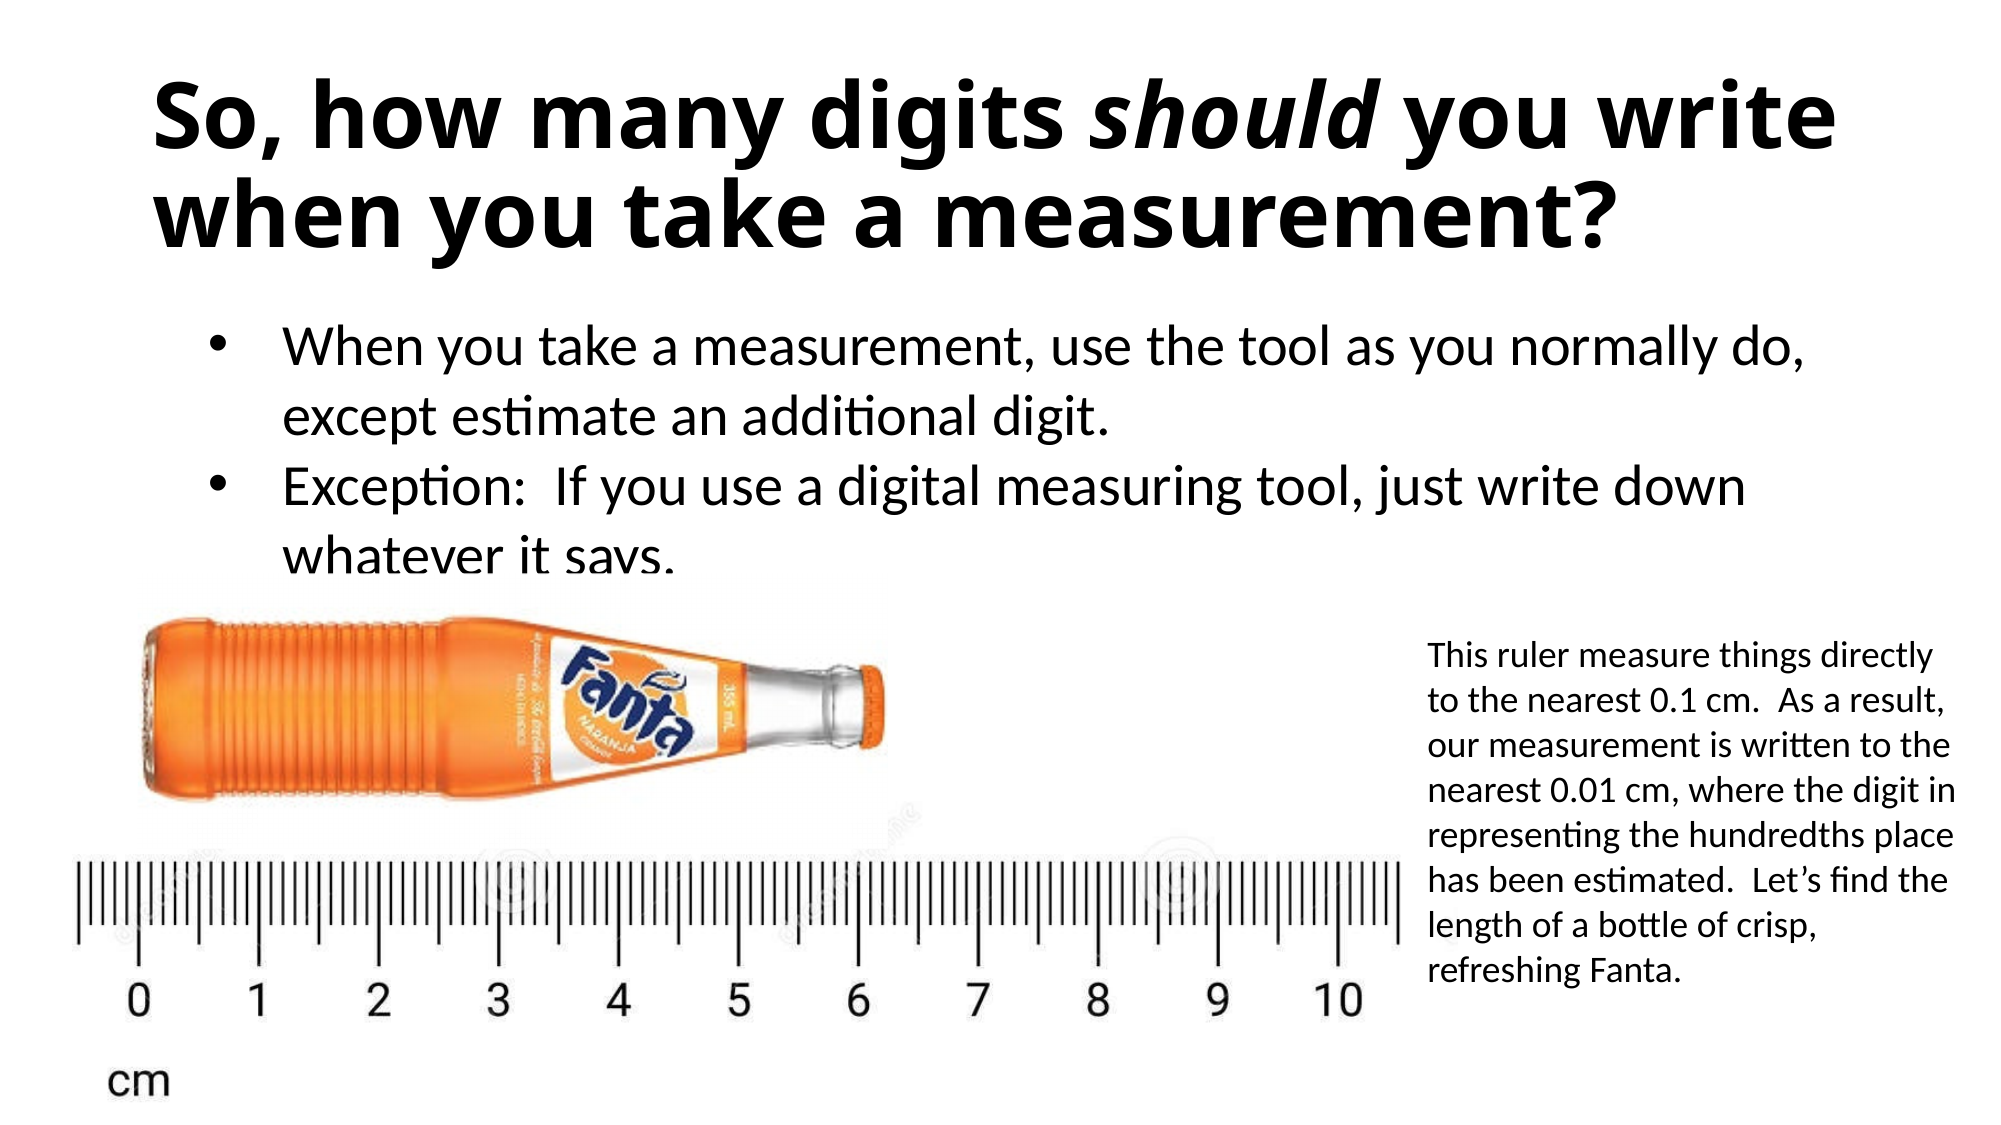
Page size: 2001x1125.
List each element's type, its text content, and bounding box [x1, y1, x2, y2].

text_box This ruler measure things directly to the nearest 0.1 cm. As a result, our measurement is written to the nearest 0.01 cm, where the digit in representing the hundredths place has been estimated. Let’s find the length of a bottle of crisp, refreshing Fanta. [1412, 622, 1981, 998]
text_box When you take a measurement, use the tool as you normally do, except estimate an additional digit. Exception: If you use a digital measuring tool, just write down whatever it says. [193, 299, 1905, 595]
picture [19, 336, 1458, 1125]
title So, how many digits should you write when you take a measurement? [137, 59, 1863, 278]
